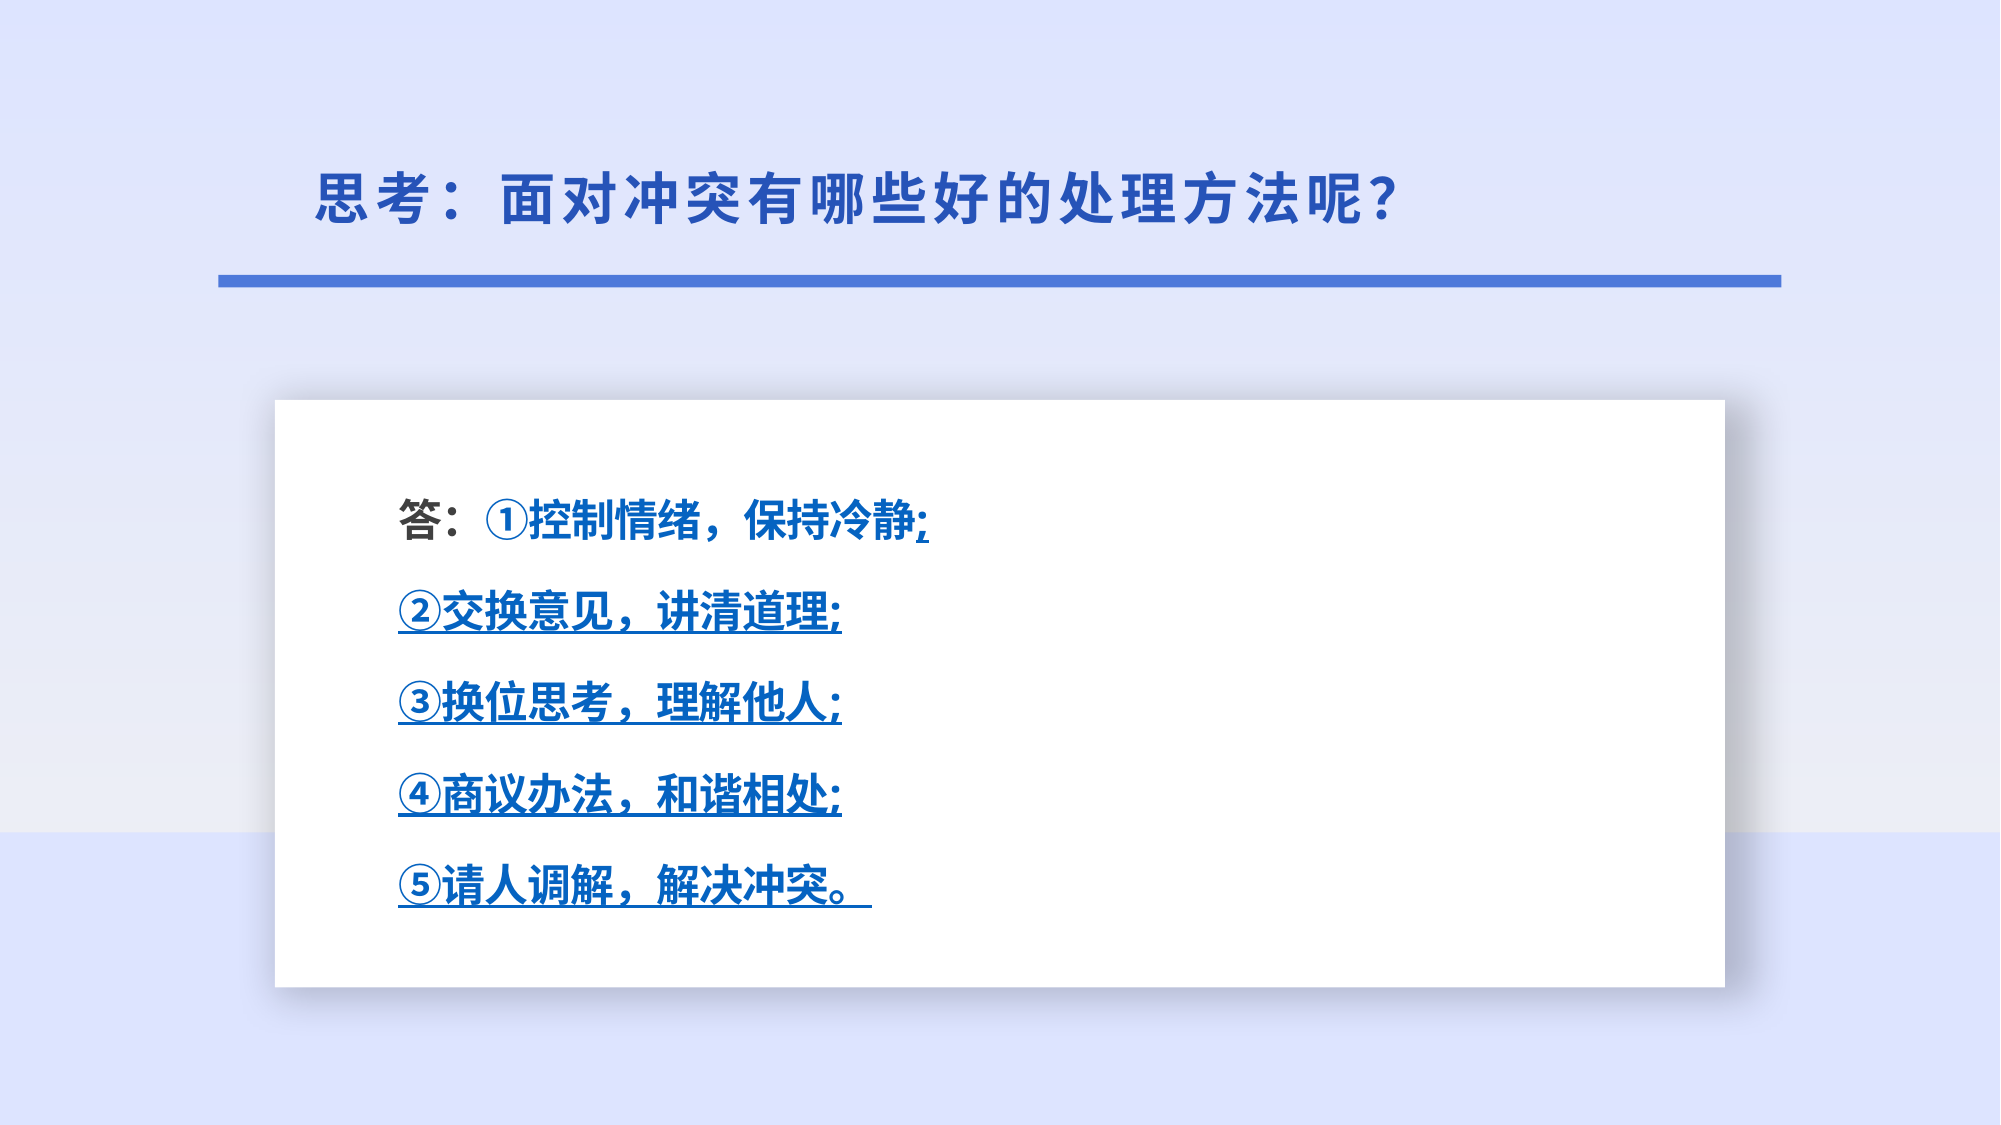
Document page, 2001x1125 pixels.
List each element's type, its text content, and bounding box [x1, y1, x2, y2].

text_box [217, 274, 1782, 288]
text_box 答：①控制情绪，保持冷静; ②交换意见，讲清道理; ③换位思考，理解他人; ④商议办法，和谐相处; ⑤请人调解，解决冲突。 [387, 474, 1653, 926]
text_box 思考：面对冲突有哪些好的处理方法呢？ [302, 118, 1557, 275]
text_box [274, 399, 1726, 988]
text_box [0, 831, 2000, 1125]
